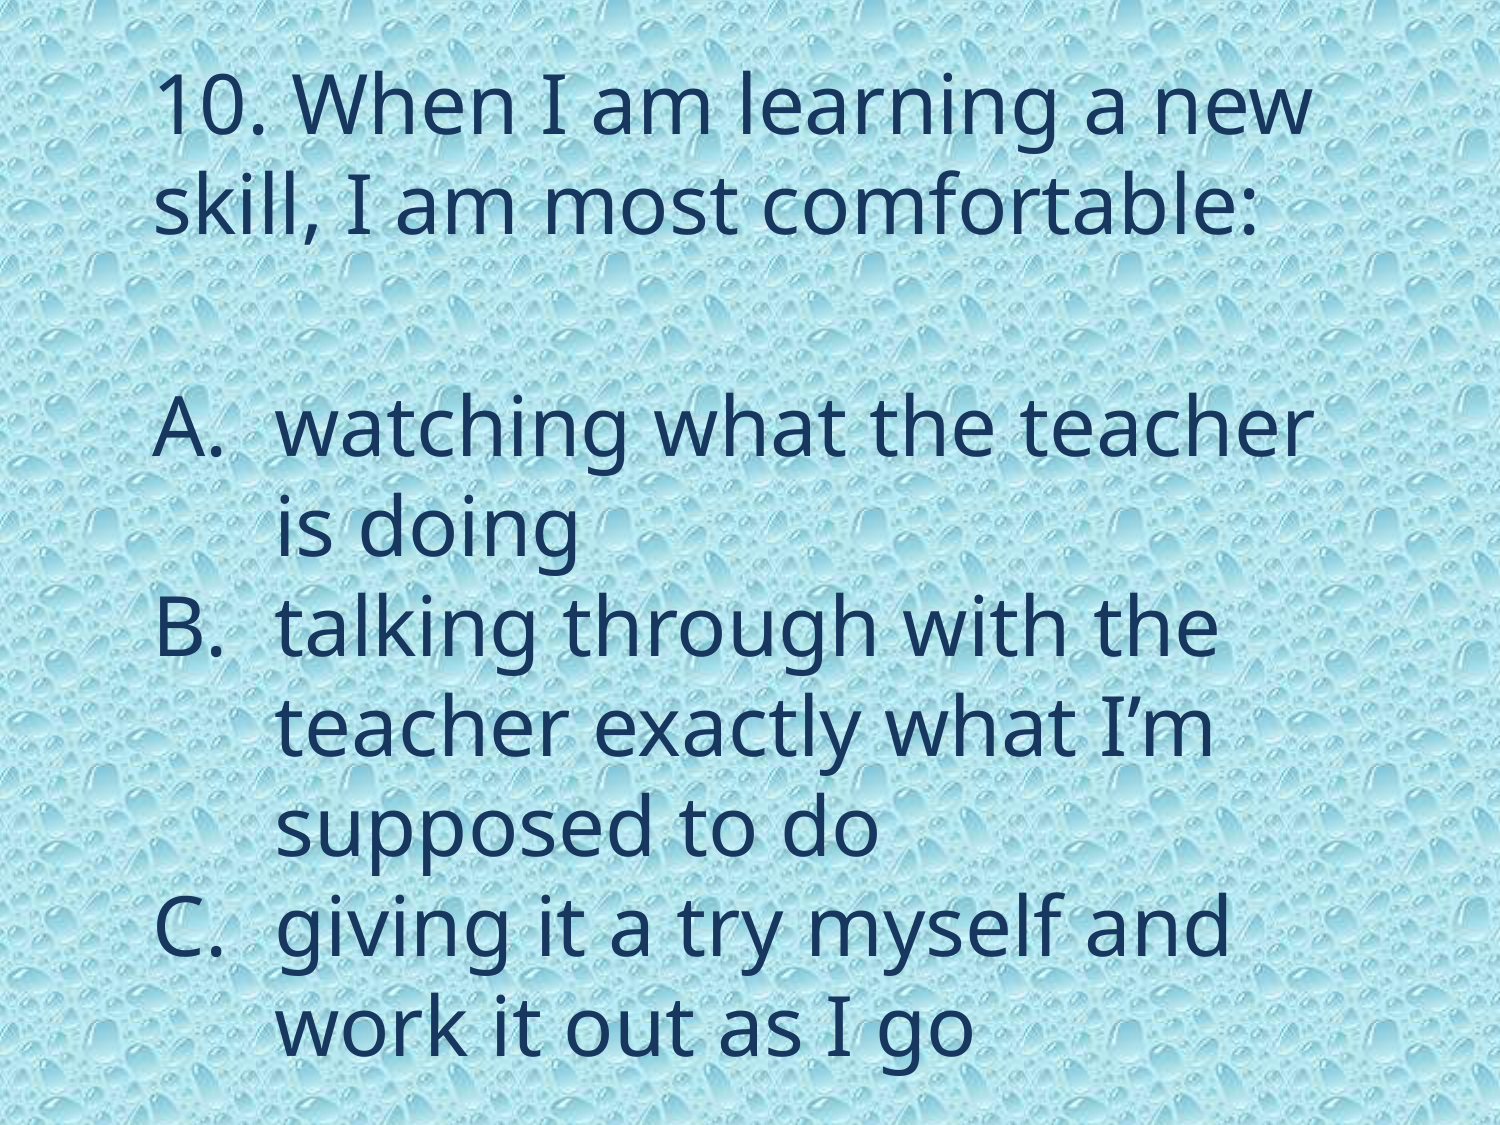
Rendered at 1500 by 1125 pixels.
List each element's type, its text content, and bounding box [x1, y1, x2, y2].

picture [0, 0, 1500, 1125]
text_box 10. When I am learning a new skill, I am most comfortable: watching what the teacher is doing talking through with the teacher exactly what I’m supposed to do giving it a try myself and work it out as I go [137, 43, 1375, 1081]
